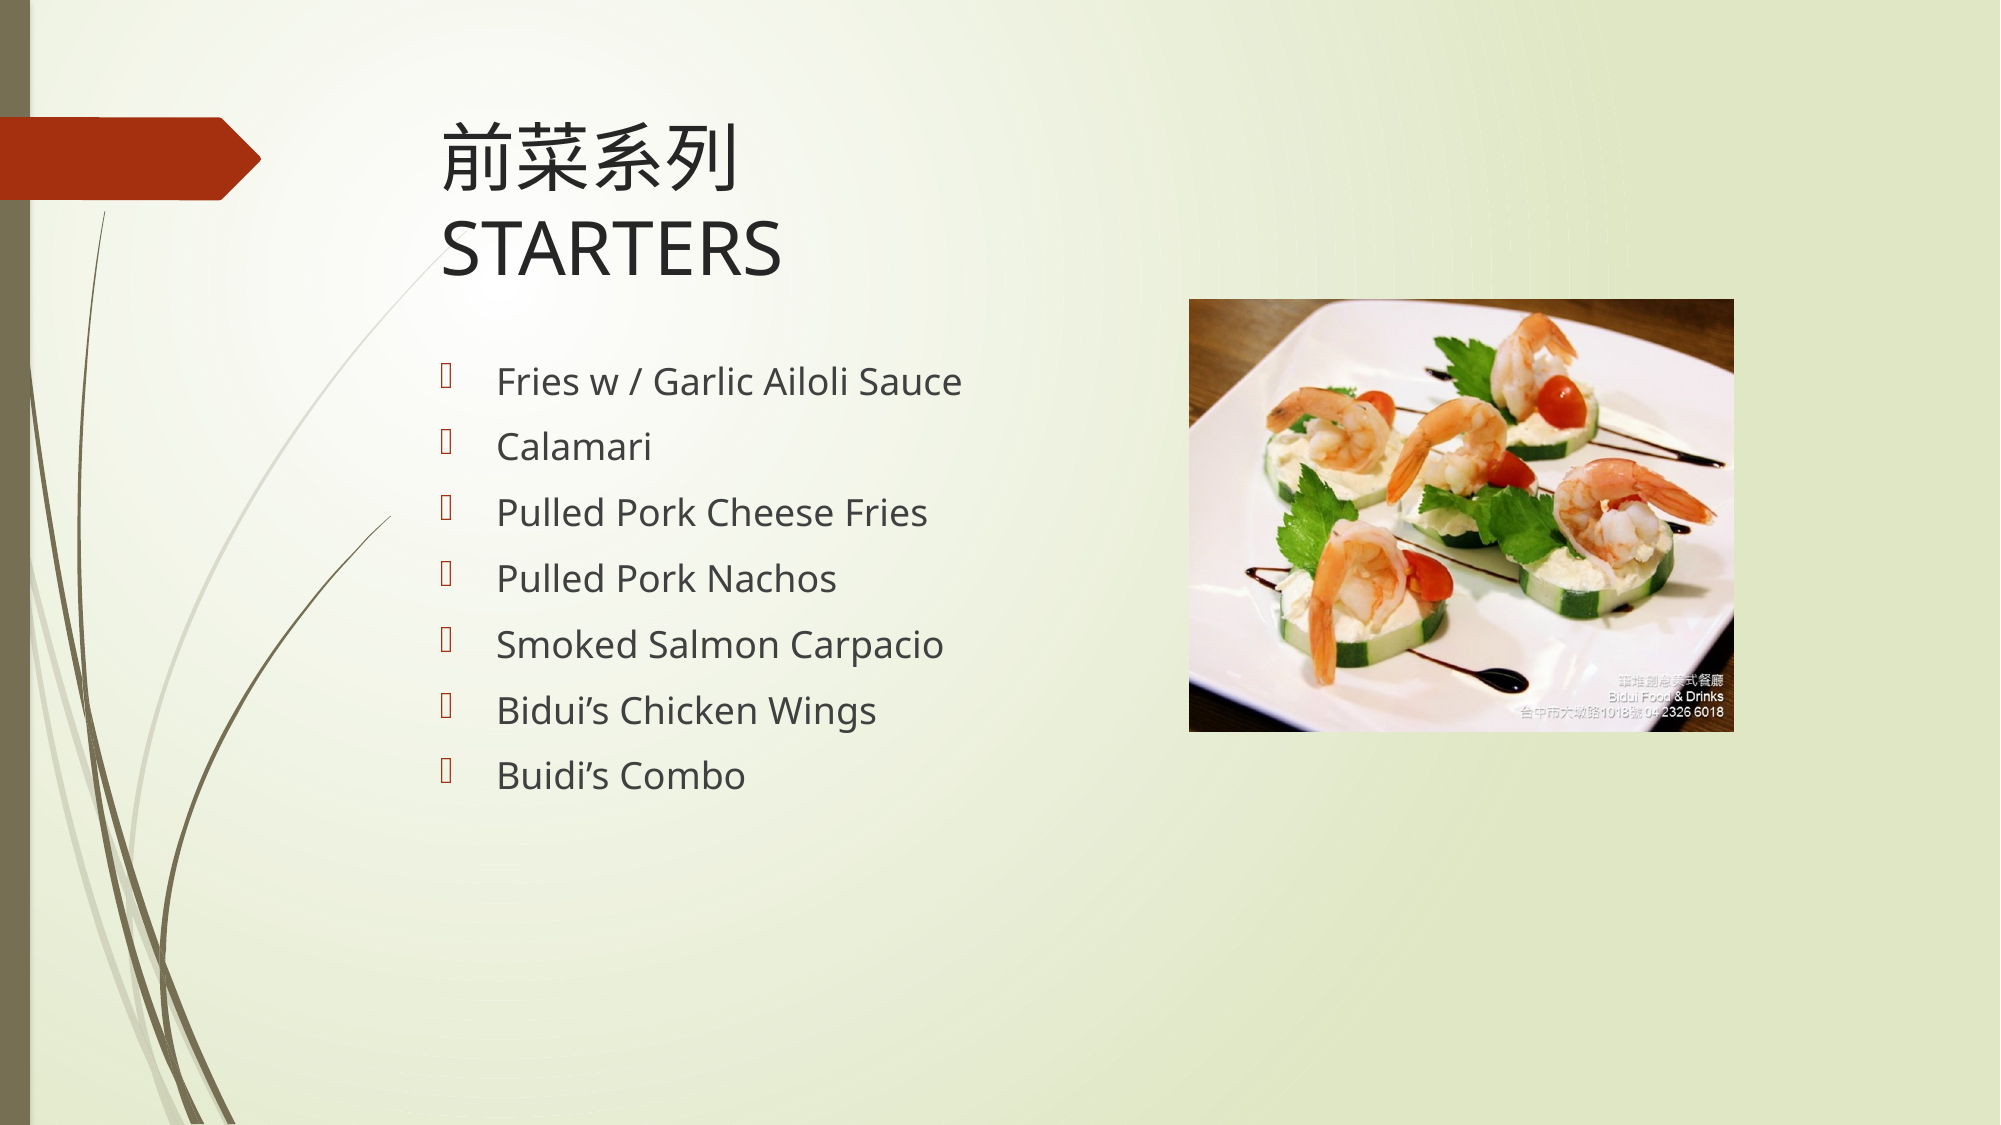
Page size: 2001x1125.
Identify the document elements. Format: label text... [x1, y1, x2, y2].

title 前菜系列 STARTERS [425, 102, 1888, 313]
list Fries w / Garlic Ailoli Sauce Calamari Pulled Pork Cheese Fries Pulled Pork Nachos Smoked Salmon Carpacio Bidui’s Chicken Wings Buidi’s Combo [424, 350, 1133, 970]
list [1188, 299, 1734, 732]
